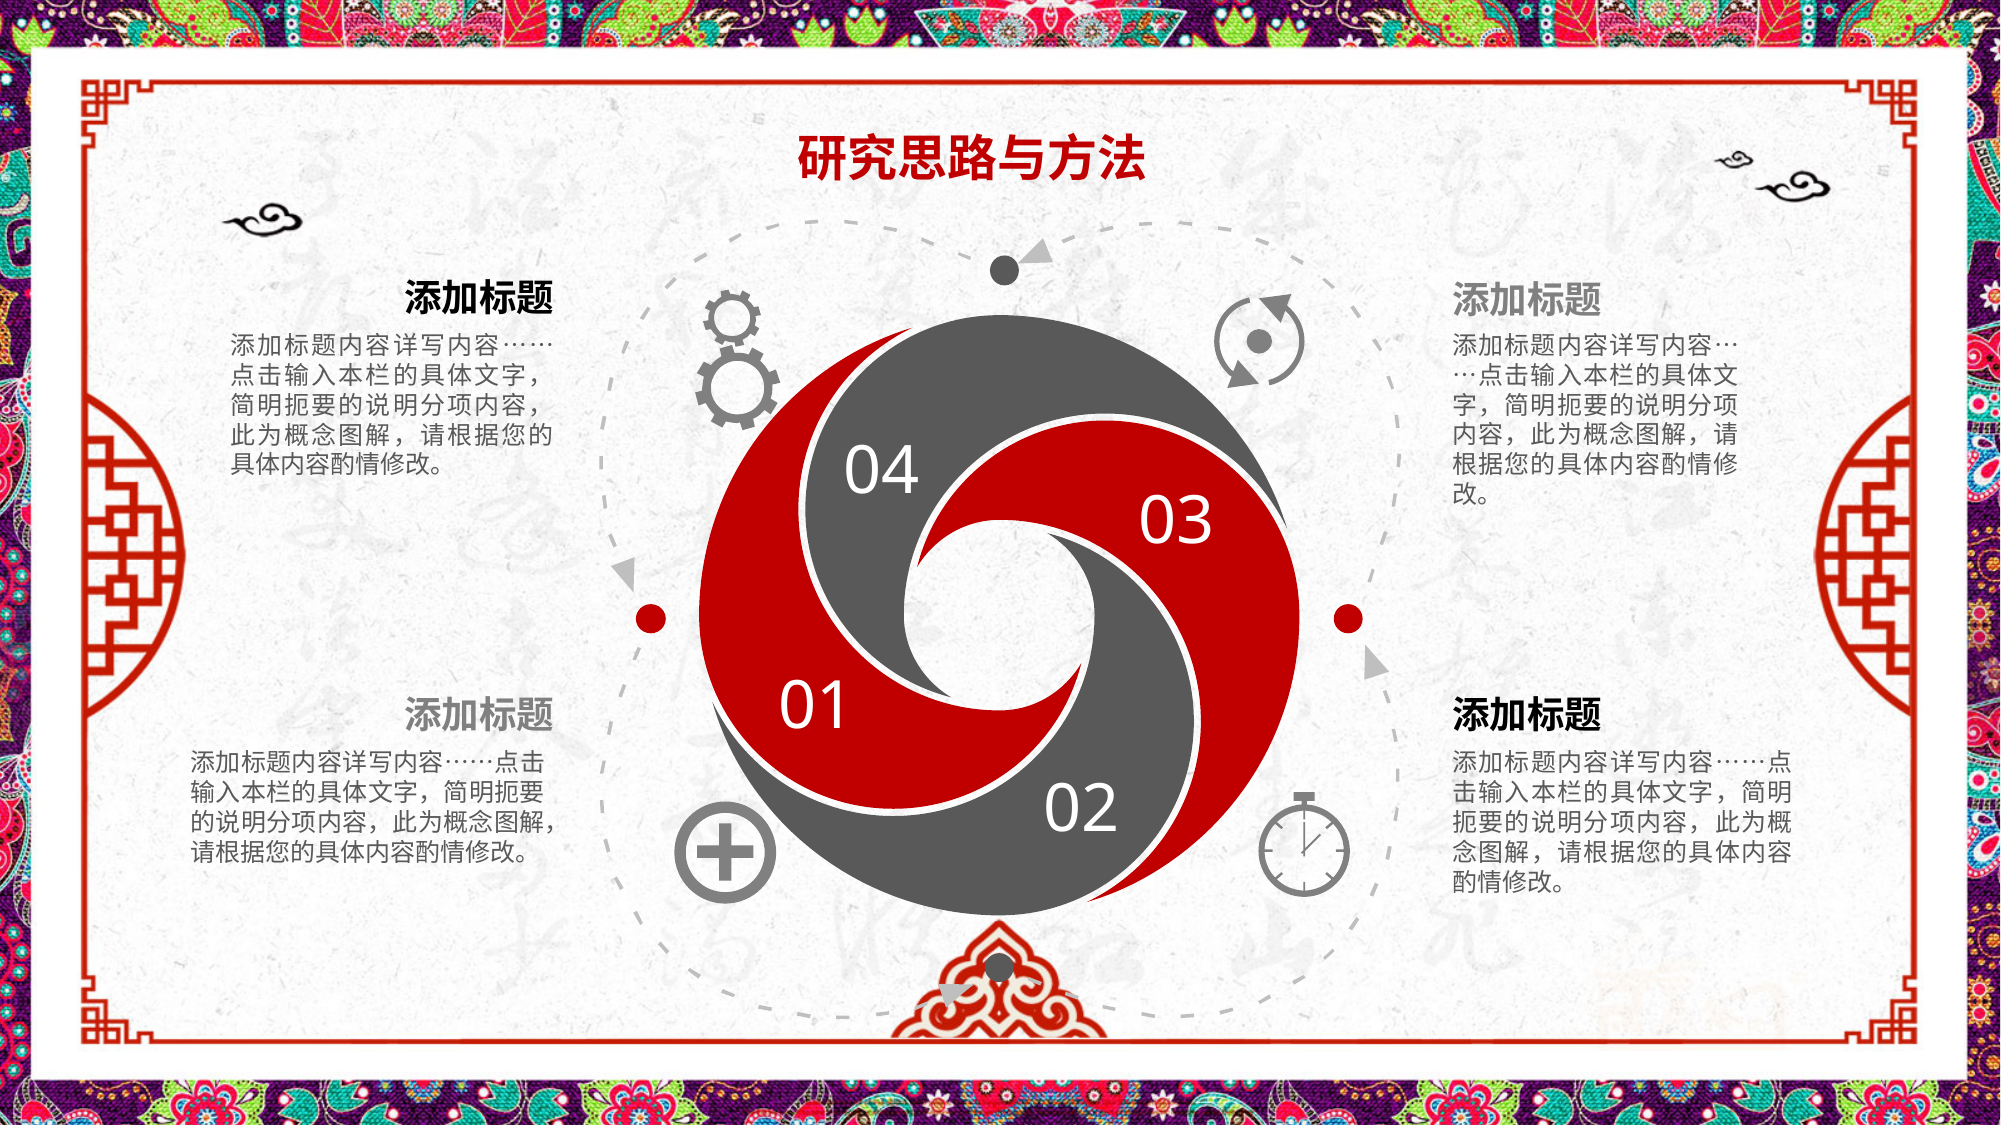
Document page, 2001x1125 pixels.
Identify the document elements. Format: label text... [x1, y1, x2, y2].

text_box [143, 266, 570, 489]
text_box 研究思路与方法 [782, 119, 1247, 195]
picture [0, 0, 2001, 1125]
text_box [599, 218, 1400, 1020]
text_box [1437, 683, 1864, 906]
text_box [143, 683, 570, 876]
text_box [1437, 268, 1864, 519]
